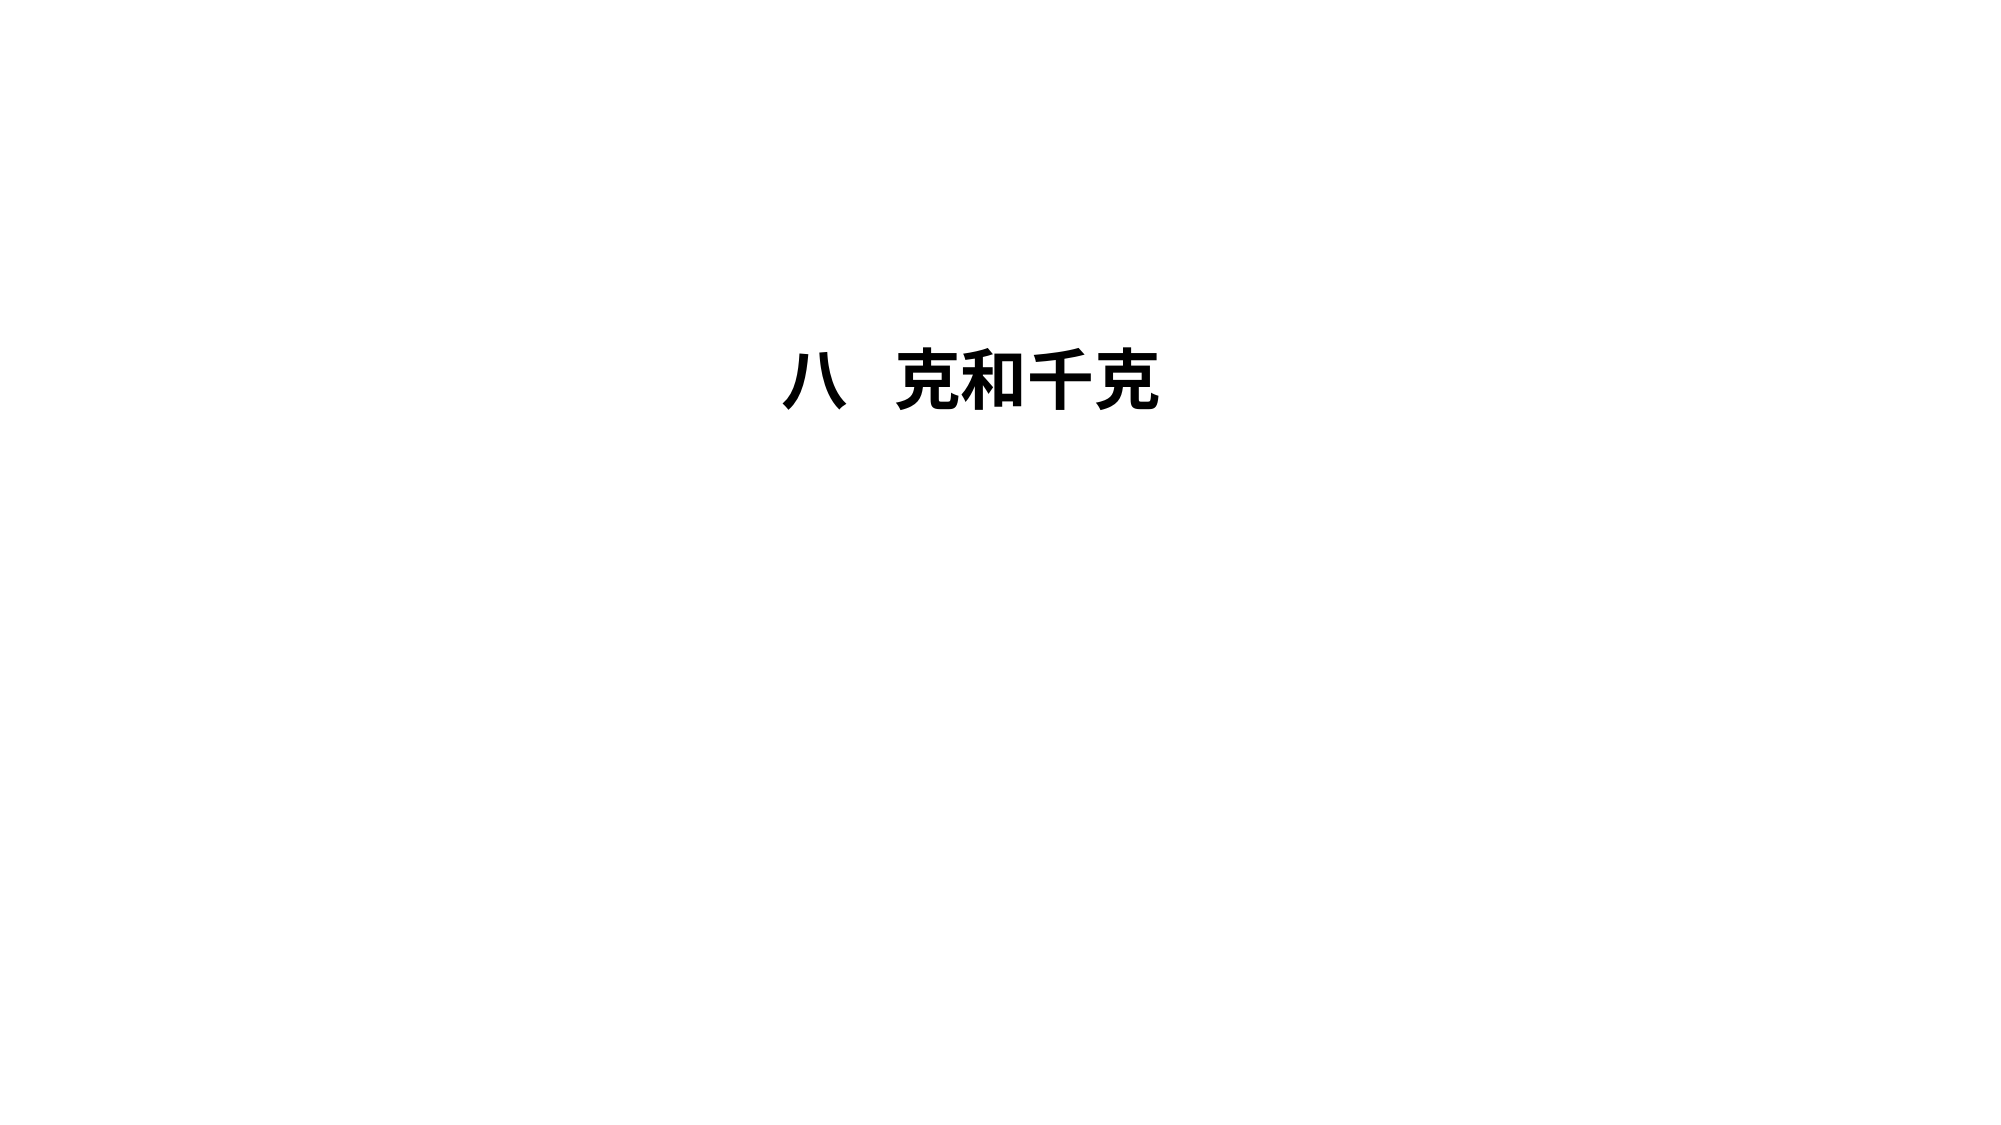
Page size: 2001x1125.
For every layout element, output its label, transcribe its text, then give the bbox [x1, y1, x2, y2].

text_box 八 克和千克 [767, 306, 1217, 426]
